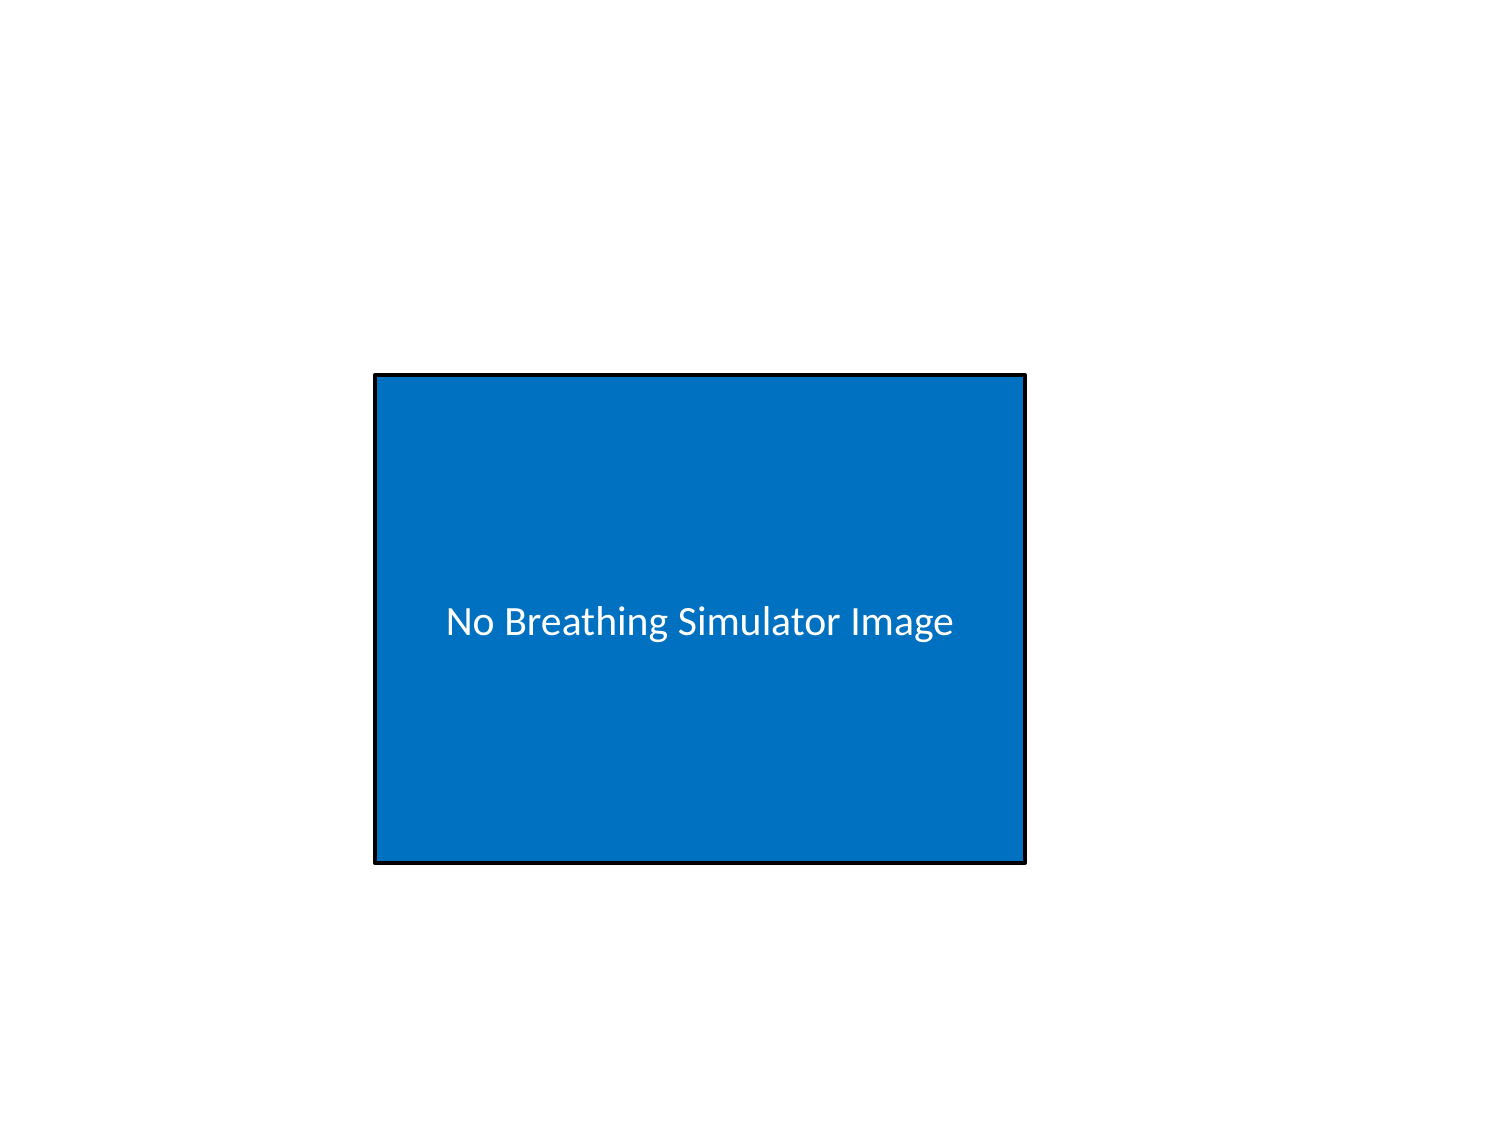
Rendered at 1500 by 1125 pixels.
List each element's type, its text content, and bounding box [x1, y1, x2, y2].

text_box No Breathing Simulator Image [373, 373, 1027, 865]
